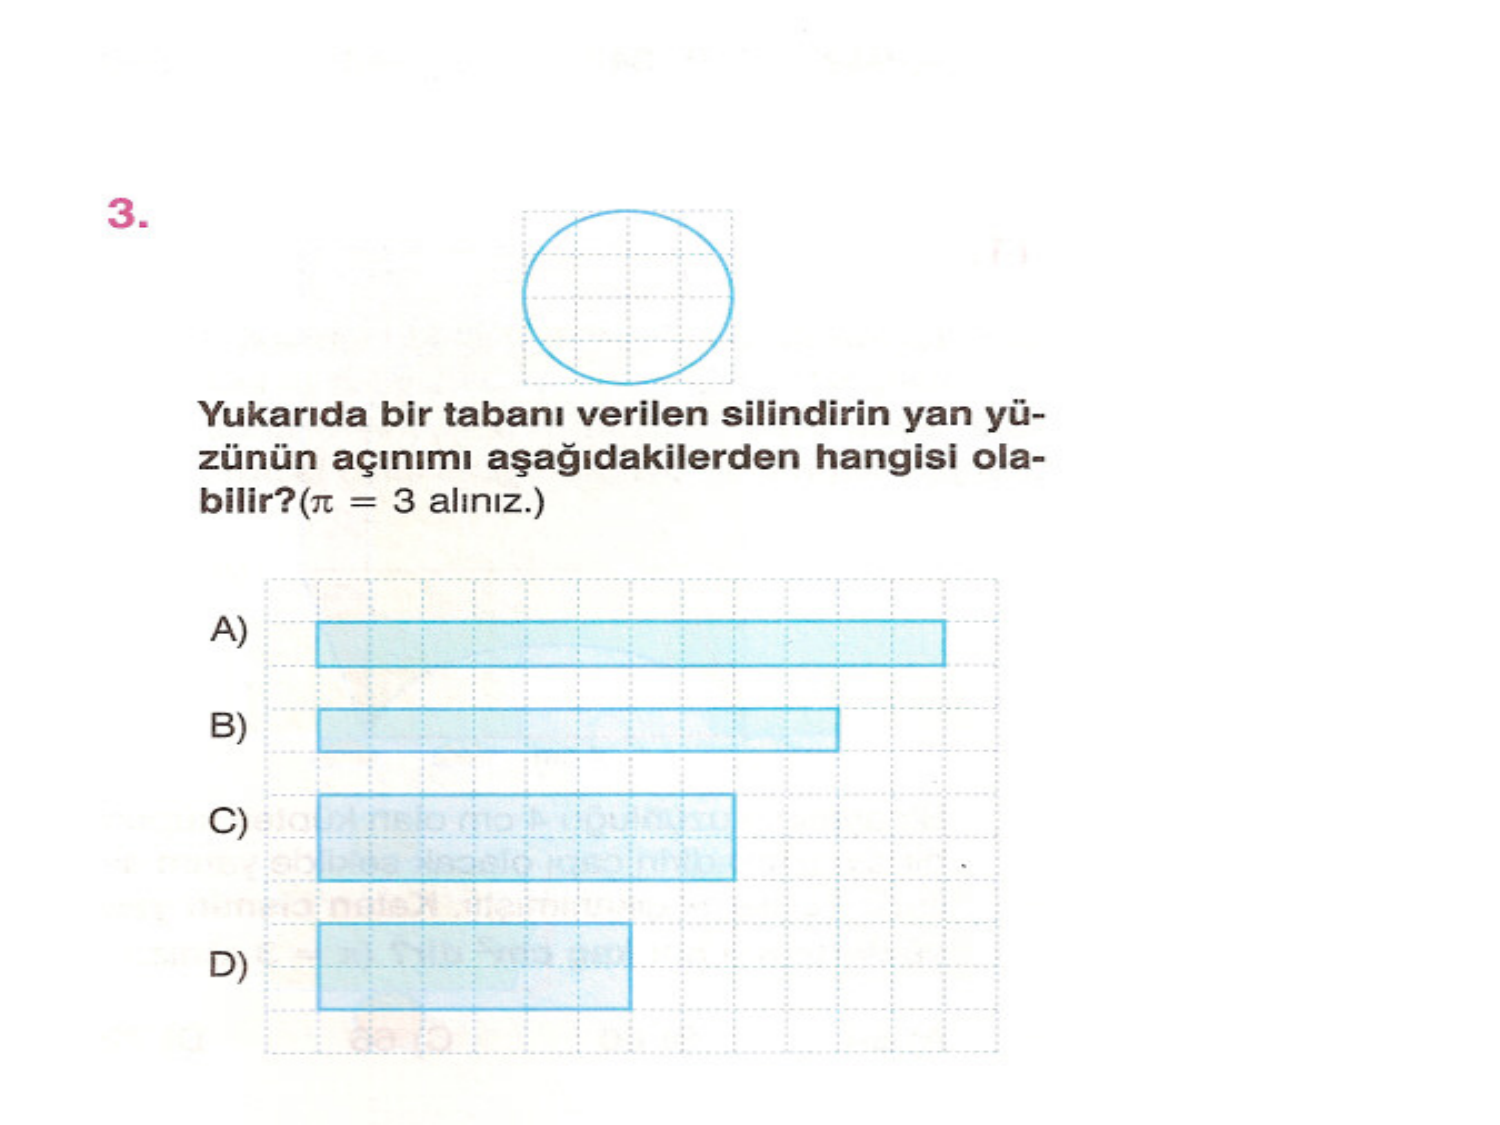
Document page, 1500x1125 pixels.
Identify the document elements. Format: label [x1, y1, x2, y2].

picture [0, 0, 1070, 1125]
